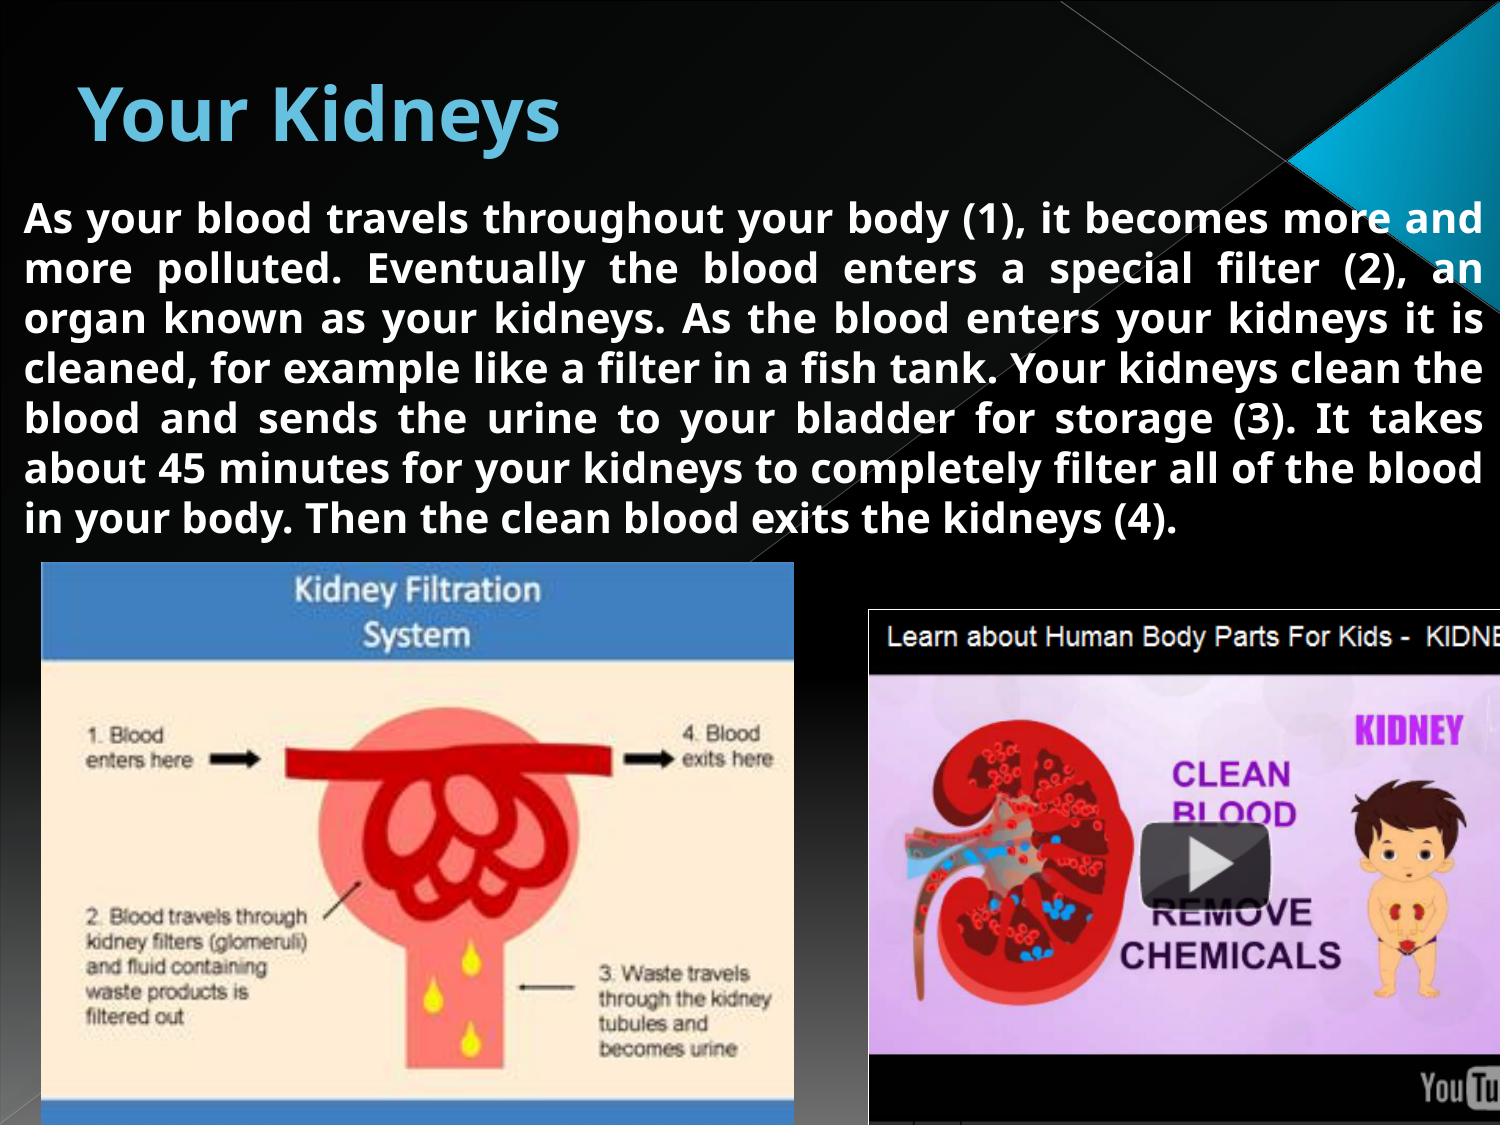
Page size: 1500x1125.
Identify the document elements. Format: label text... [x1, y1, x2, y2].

picture [869, 610, 1500, 1125]
title Your Kidneys [62, 44, 1250, 184]
picture [41, 562, 794, 1125]
list As your blood travels throughout your body (1), it becomes more and more polluted. Eventually the blood enters a special filter (2), an organ known as your kidneys. As the blood enters your kidneys it is cleaned, for example like a filter in a fish tank. Your kidneys clean the blood and sends the urine to your bladder for storage (3). It takes about 45 minutes for your kidneys to completely filter all of the blood in your body. Then the clean blood exits the kidneys (4). [0, 184, 1500, 528]
